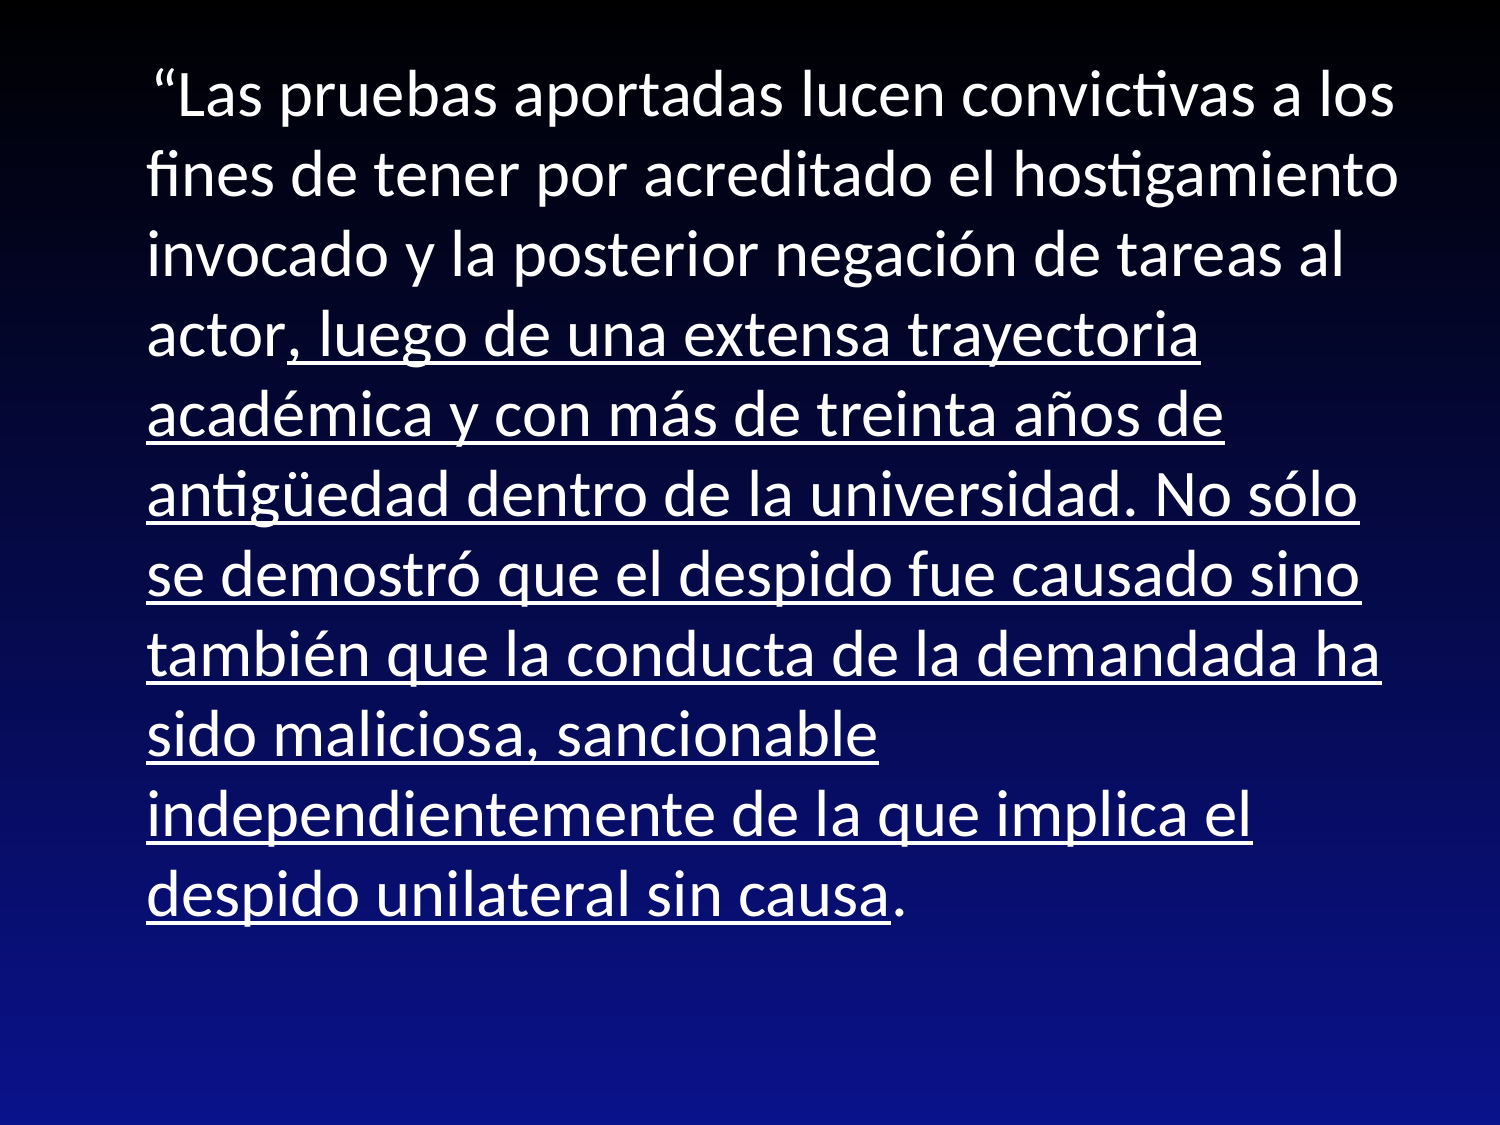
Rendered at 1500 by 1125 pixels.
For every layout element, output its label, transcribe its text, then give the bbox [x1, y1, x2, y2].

list “Las pruebas aportadas lucen convictivas a los fines de tener por acreditado el hostigamiento invocado y la posterior negación de tareas al actor, luego de una extensa trayectoria académica y con más de treinta años de antigüedad dentro de la universidad. No sólo se demostró que el despido fue causado sino también que la conducta de la demandada ha sido maliciosa, sancionable independientemente de la que implica el despido unilateral sin causa. [74, 42, 1426, 1006]
